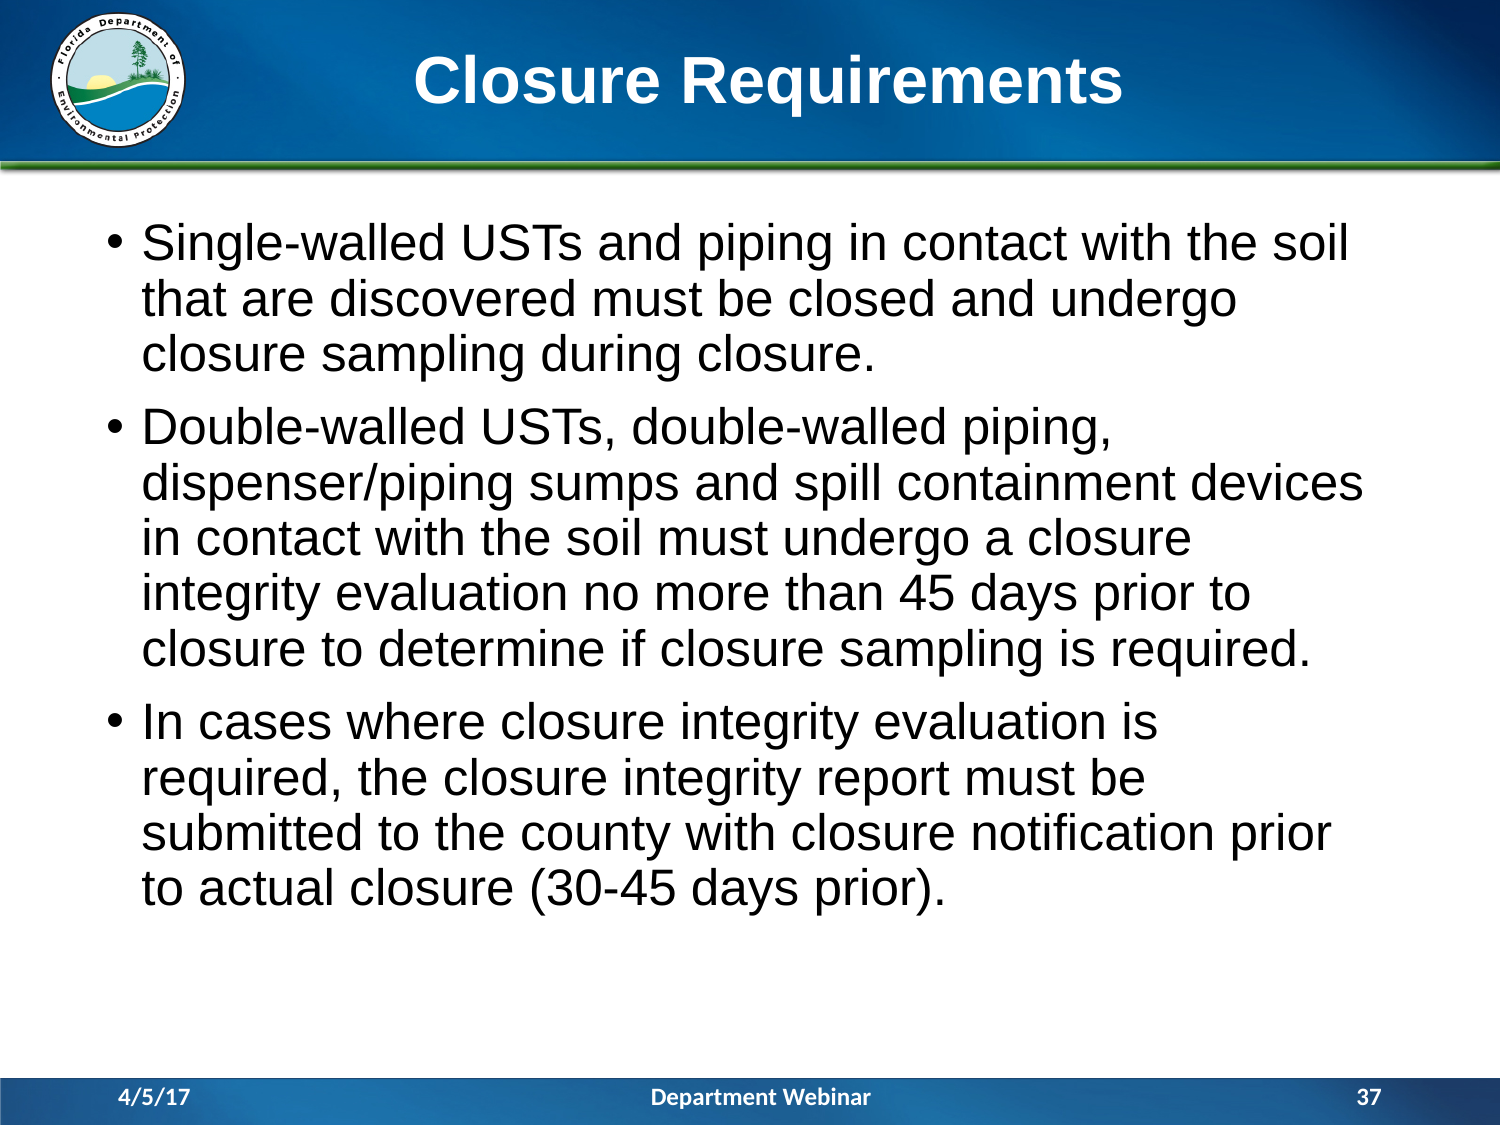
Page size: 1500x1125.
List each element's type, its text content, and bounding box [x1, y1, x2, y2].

list Single-walled USTs and piping in contact with the soil that are discovered must be closed and undergo closure sampling during closure. Double-walled USTs, double-walled piping, dispenser/piping sumps and spill containment devices in contact with the soil must undergo a closure integrity evaluation no more than 45 days prior to closure to determine if closure sampling is required. In cases where closure integrity evaluation is required, the closure integrity report must be submitted to the county with closure notification prior to actual closure (30-45 days prior). [90, 209, 1385, 983]
slide_number 37 [1059, 1065, 1397, 1125]
footer Department Webinar [496, 1065, 1026, 1125]
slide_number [103, 1065, 441, 1125]
title Closure Requirements [141, 0, 1397, 164]
picture [0, 0, 1500, 1125]
